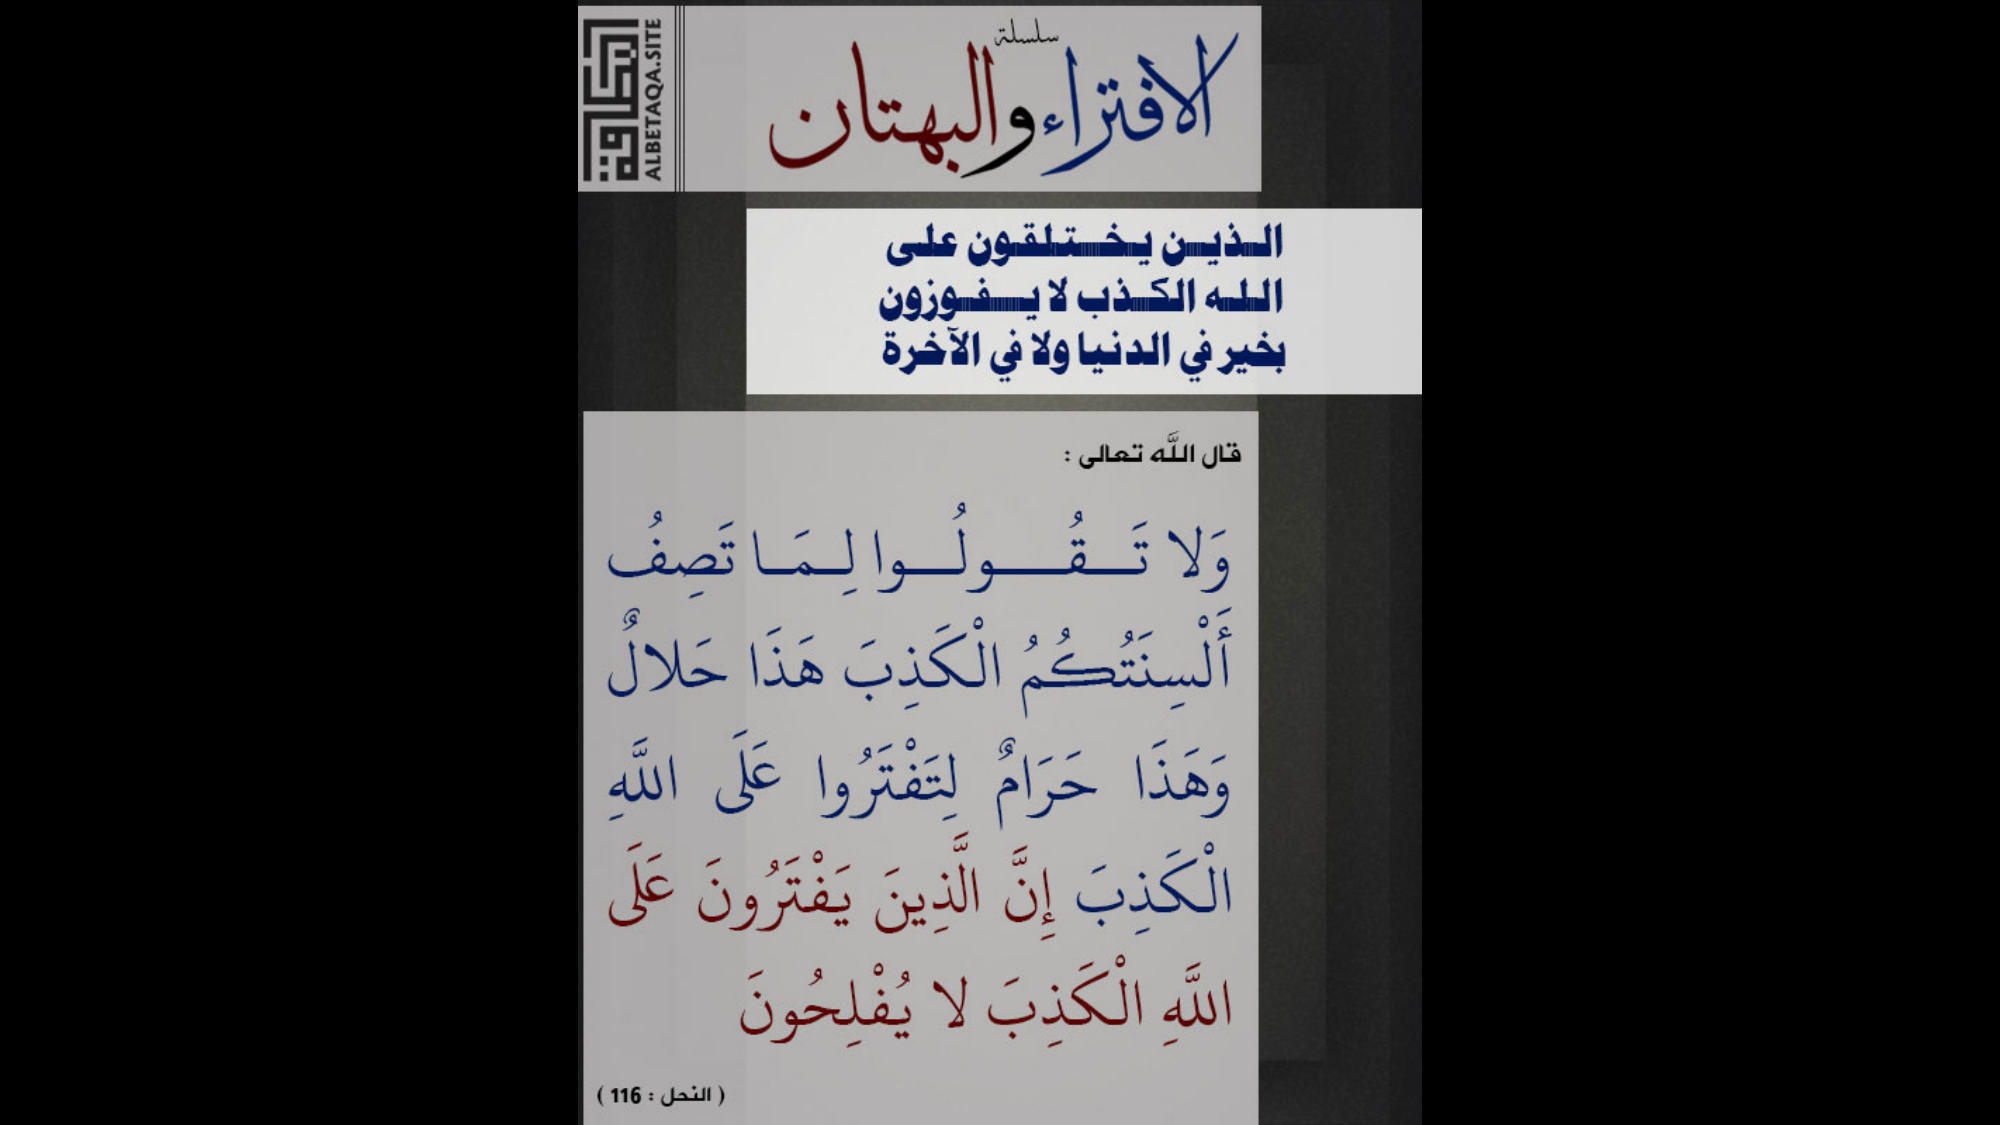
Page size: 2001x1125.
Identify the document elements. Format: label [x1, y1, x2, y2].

picture [578, 0, 1422, 1125]
